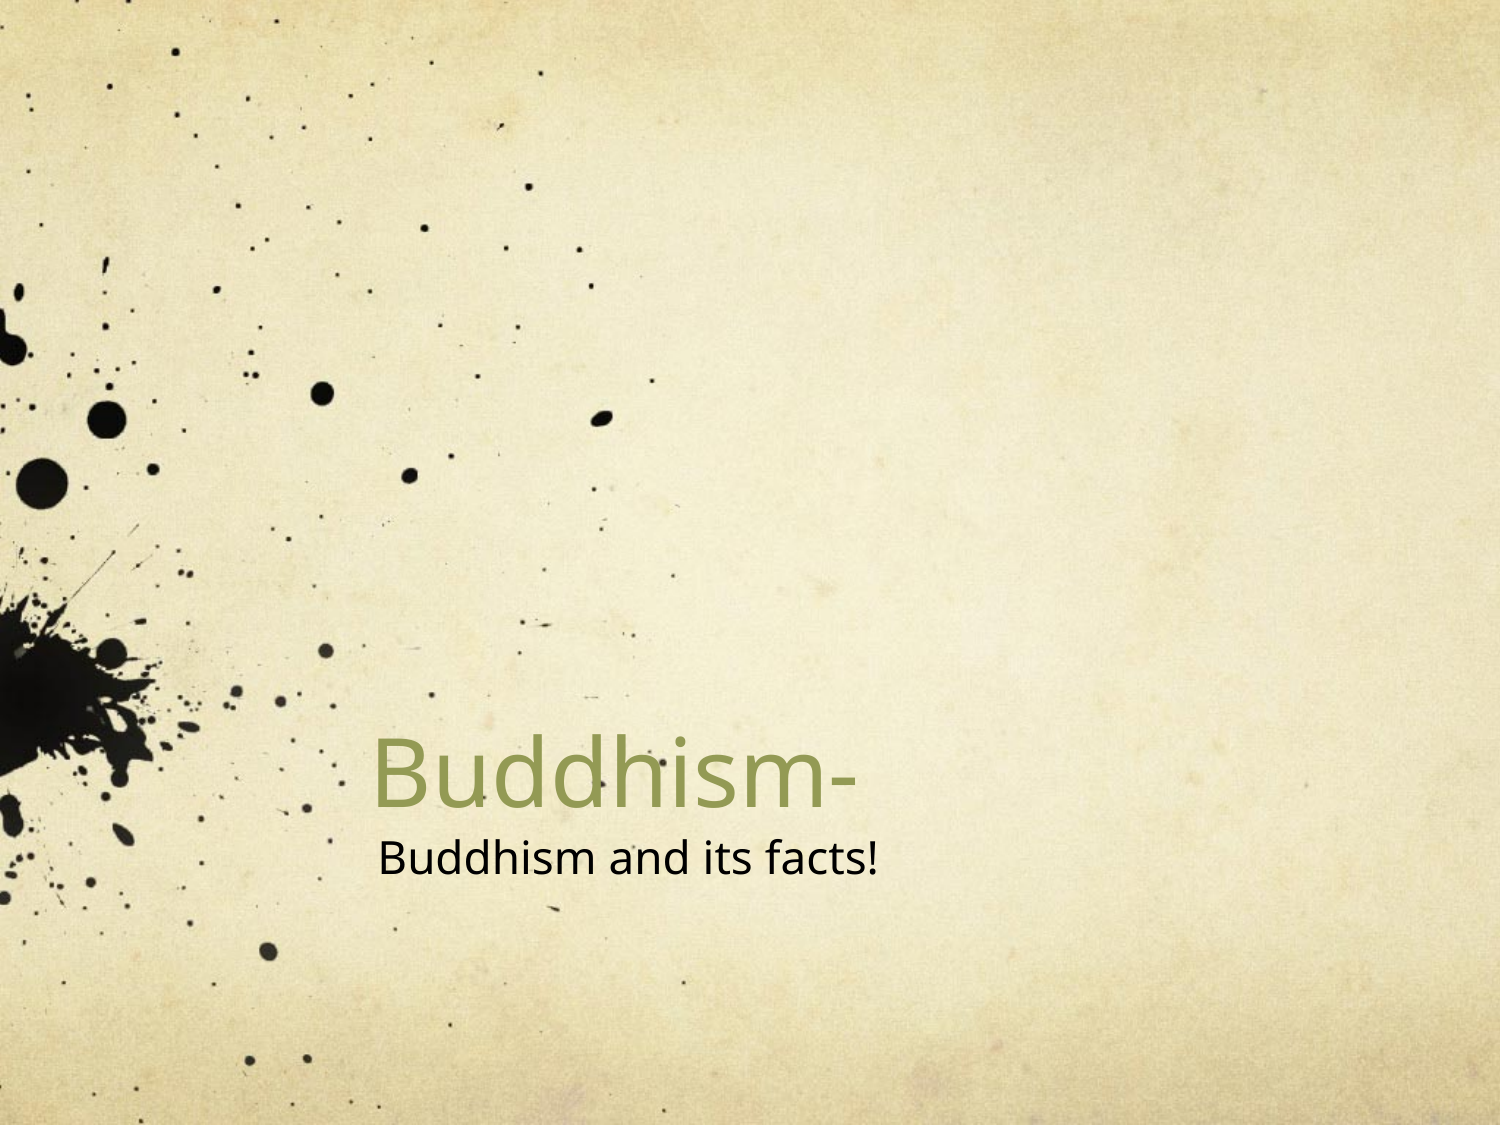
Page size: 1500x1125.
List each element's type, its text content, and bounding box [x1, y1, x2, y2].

subtitle Buddhism and its facts! [362, 829, 1425, 1023]
title Buddhism- [362, 512, 1425, 827]
picture [0, 0, 1500, 1125]
